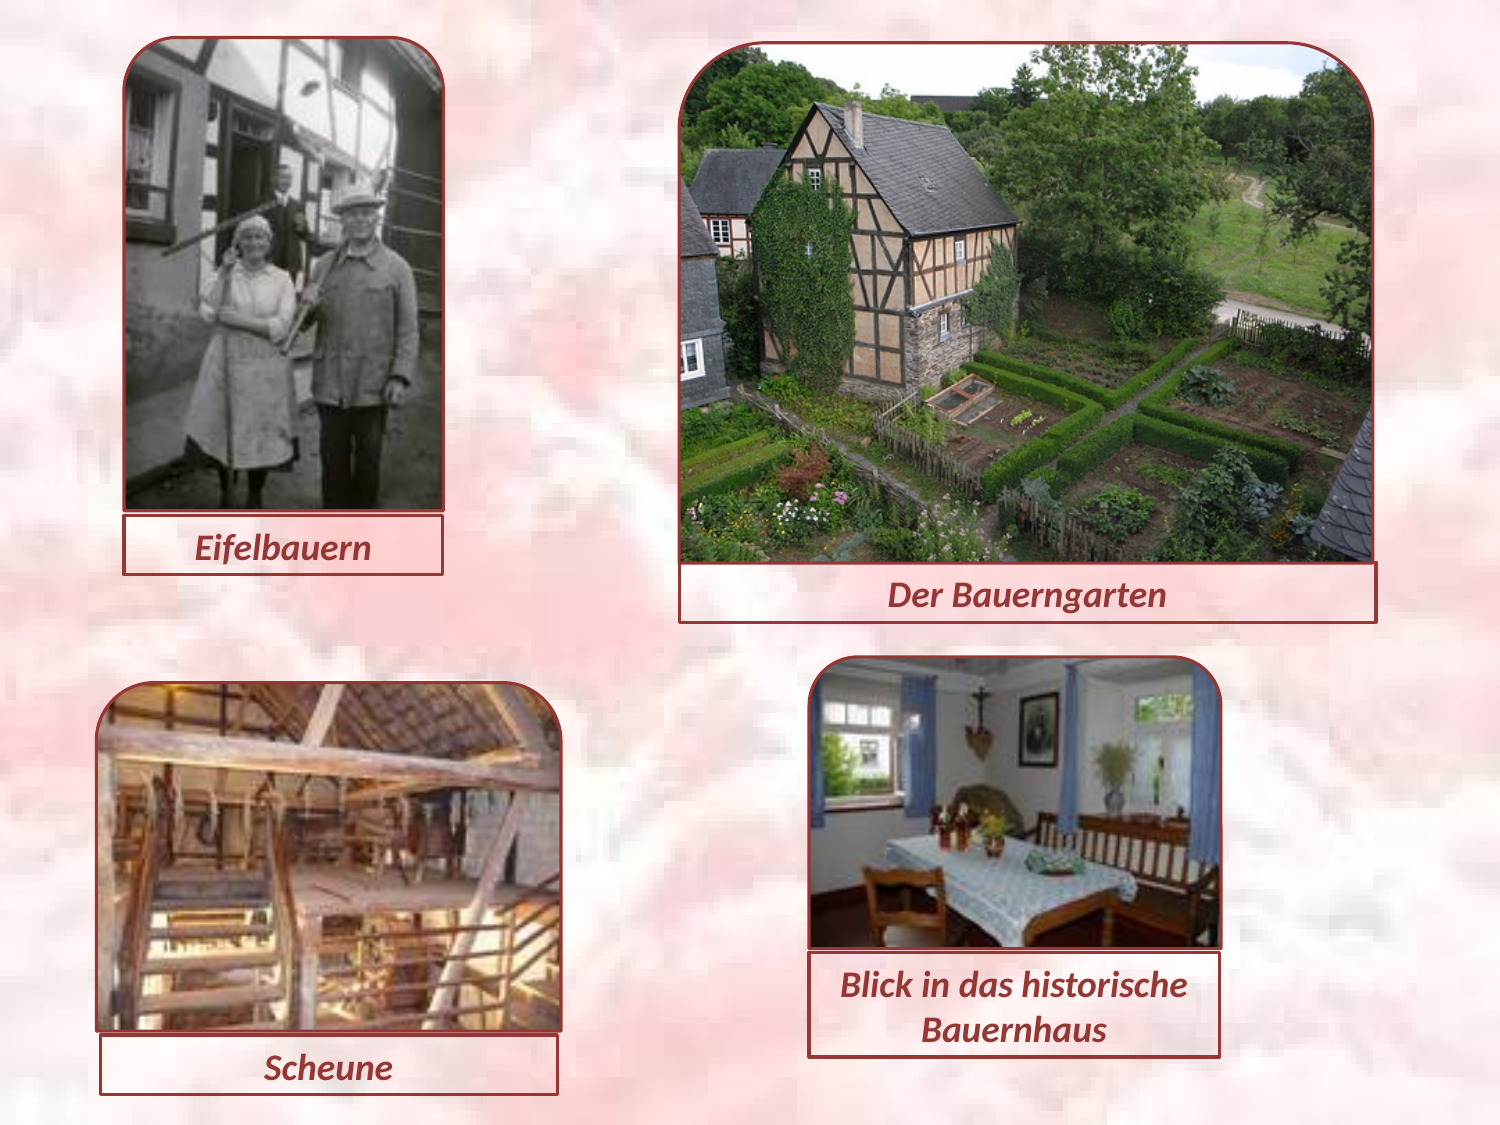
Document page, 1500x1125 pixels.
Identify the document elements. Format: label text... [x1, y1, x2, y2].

text_box Eifelbauern [123, 518, 443, 575]
text_box Der Bauerngarten [679, 569, 1377, 623]
text_box Scheune [100, 1040, 558, 1095]
picture [0, 0, 1500, 1125]
text_box Blick in das historische Bauernhaus [809, 956, 1220, 1057]
